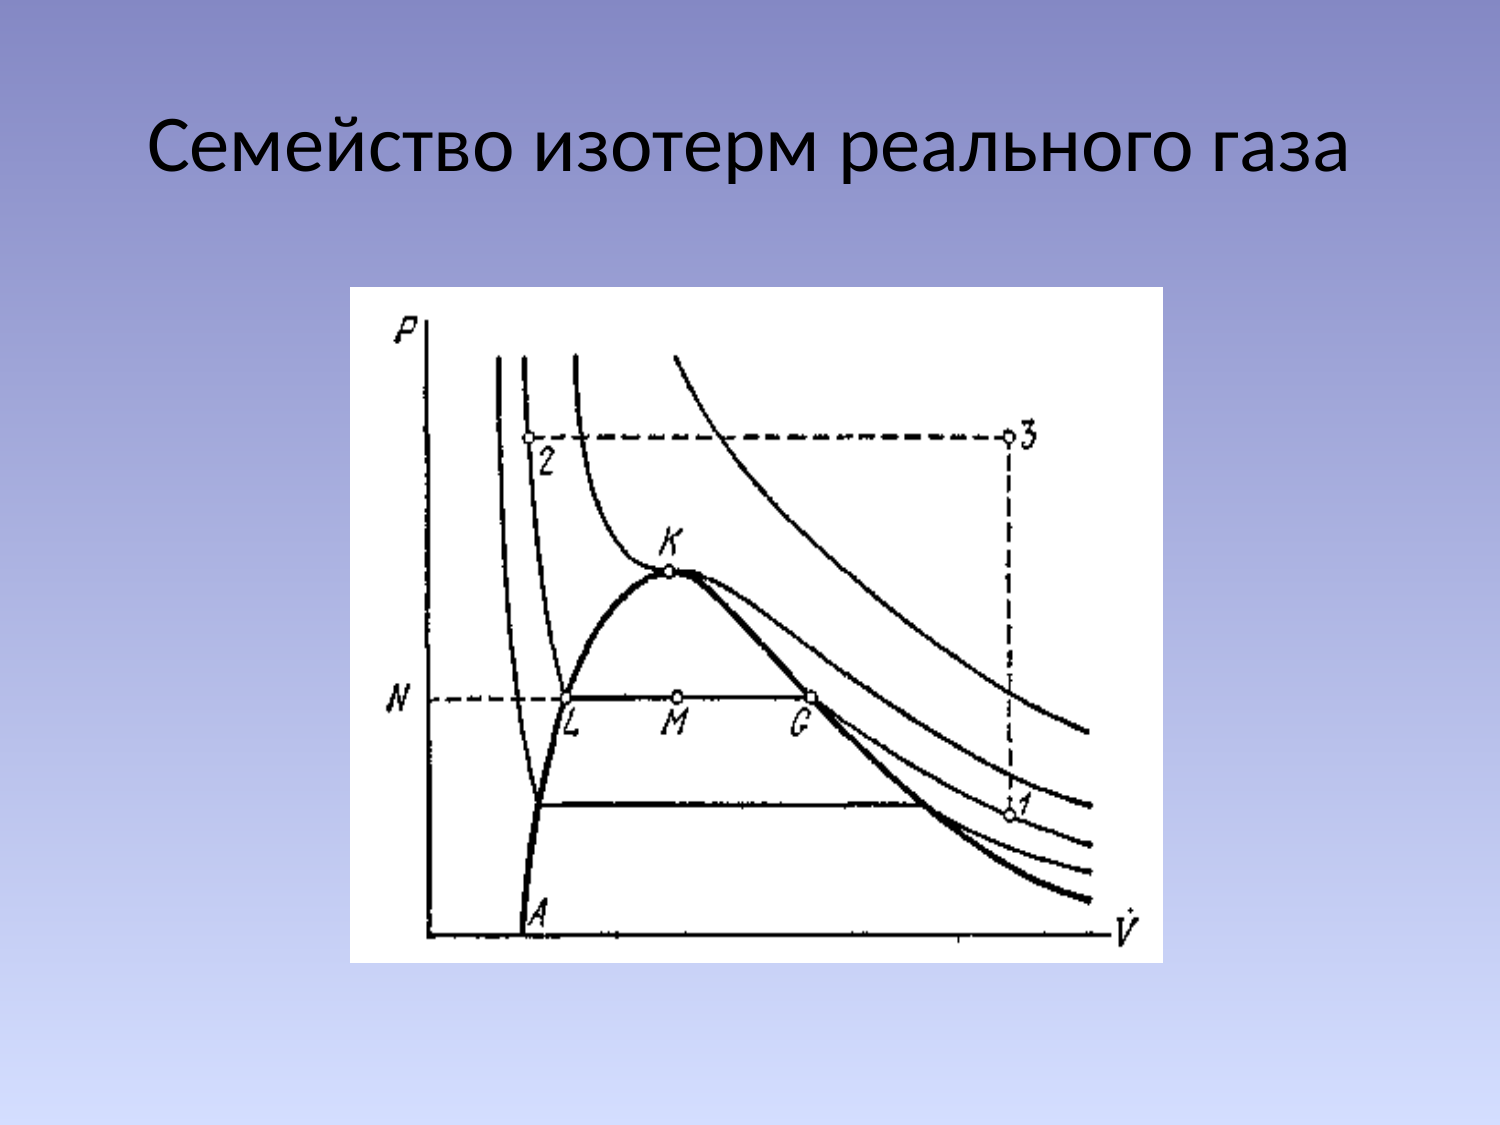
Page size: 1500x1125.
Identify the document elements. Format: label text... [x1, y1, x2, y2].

title Семейство изотерм реального газа [75, 45, 1425, 233]
picture [349, 287, 1163, 963]
